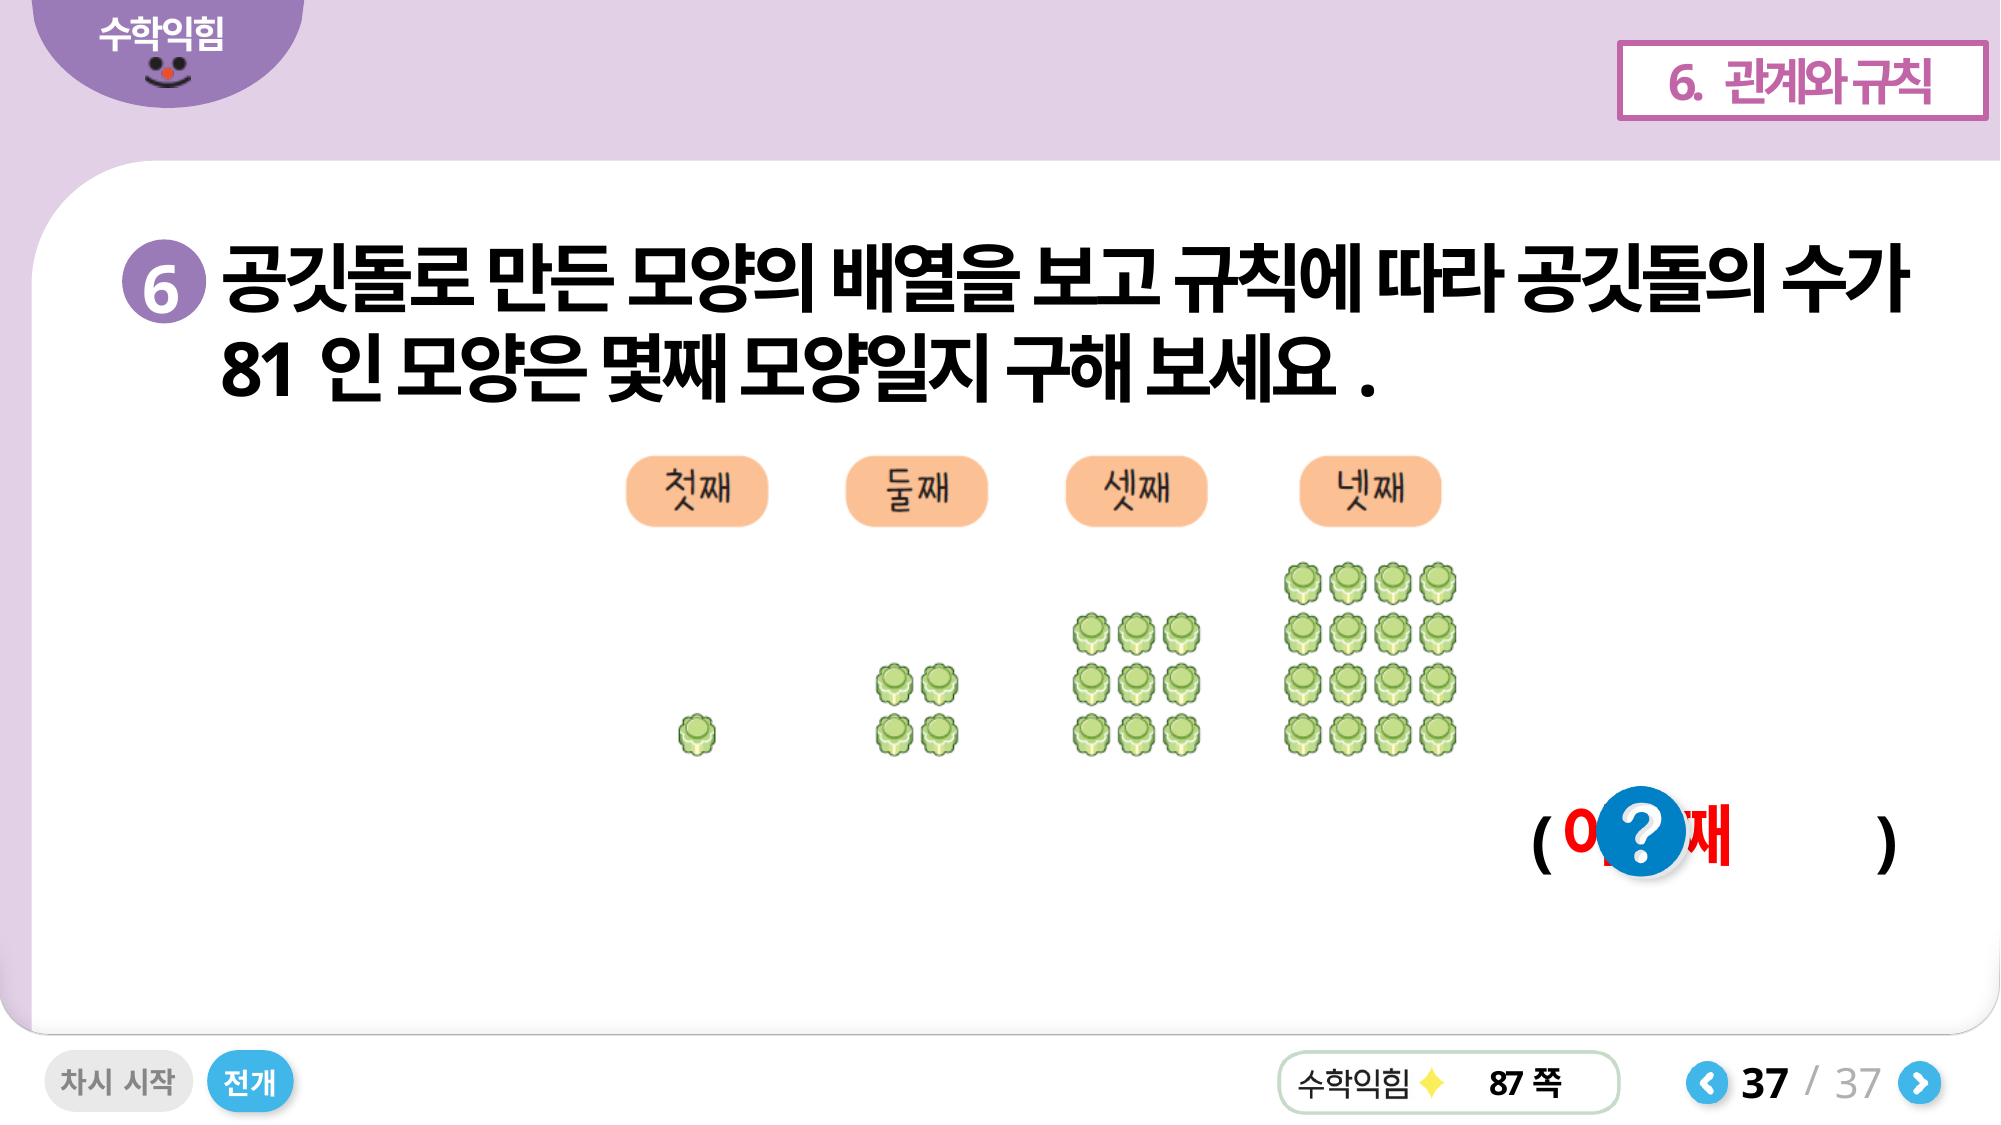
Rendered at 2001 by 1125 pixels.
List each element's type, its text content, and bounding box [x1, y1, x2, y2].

text_box 6 [122, 239, 207, 324]
text_box 아홉째 [1692, 786, 1833, 882]
picture [145, 57, 191, 88]
text_box 공깃돌로 만든 모양의 배열을 보고 규칙에 따라 공깃돌의 수가 81인 모양은 몇째 모양일지 구해 보세요. [220, 231, 1962, 382]
text_box ( ) [1230, 775, 1914, 886]
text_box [38, 1048, 297, 1114]
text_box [1685, 1061, 1941, 1104]
text_box 6. 관계와 규칙 [1619, 43, 1987, 118]
picture [611, 444, 1471, 772]
picture [0, 929, 2000, 1125]
picture [1595, 786, 1690, 879]
text_box 아홉째 [1464, 786, 1594, 882]
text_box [1276, 1049, 1621, 1116]
